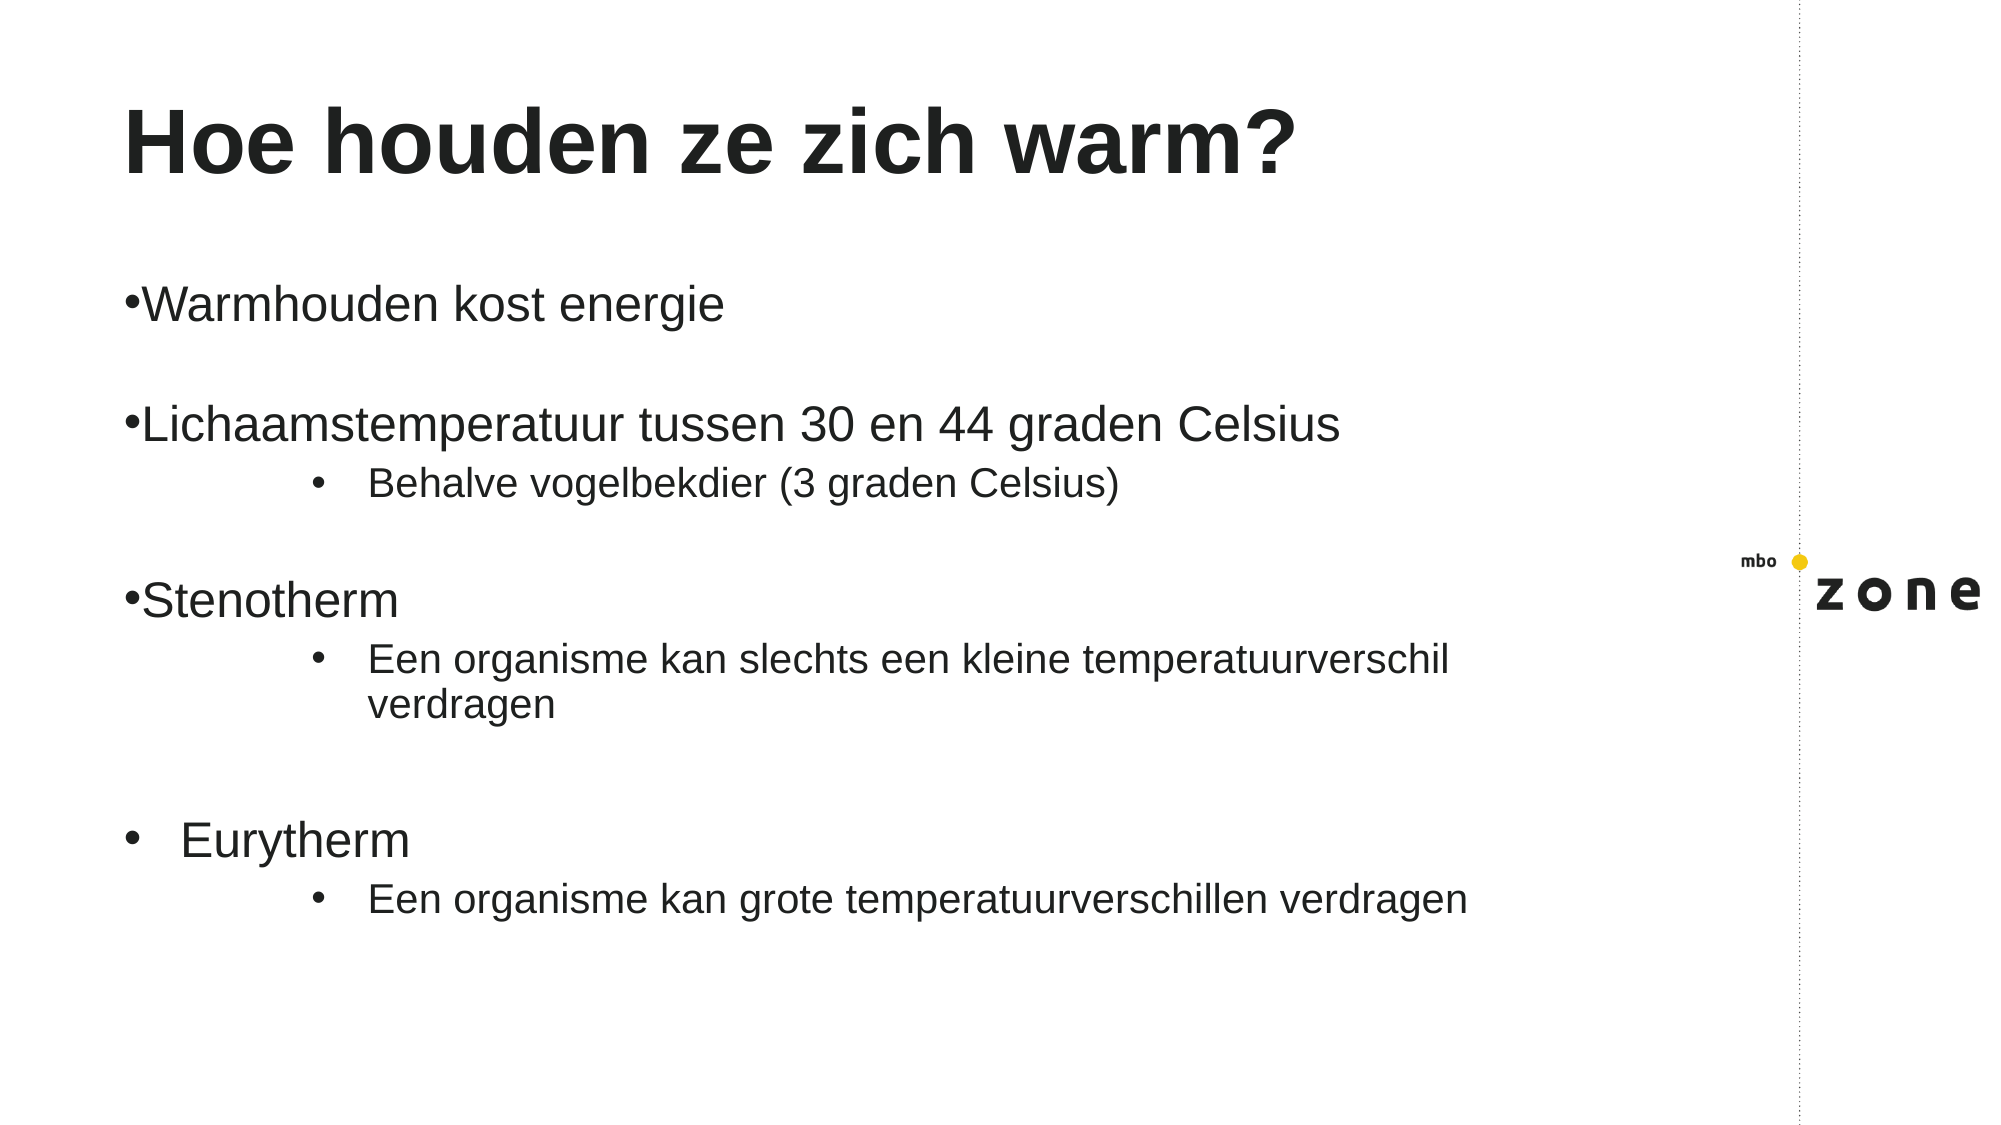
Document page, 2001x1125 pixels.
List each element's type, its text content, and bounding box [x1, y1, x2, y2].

title Hoe houden ze zich warm? [124, 94, 1607, 272]
picture [1596, 0, 2001, 1125]
list Warmhouden kost energie Lichaamstemperatuur tussen 30 en 44 graden Celsius Behalve vogelbekdier (3 graden Celsius) Stenotherm Een organisme kan slechts een kleine temperatuurverschil verdragen Eurytherm Een organisme kan grote temperatuurverschillen verdragen [124, 271, 1541, 986]
